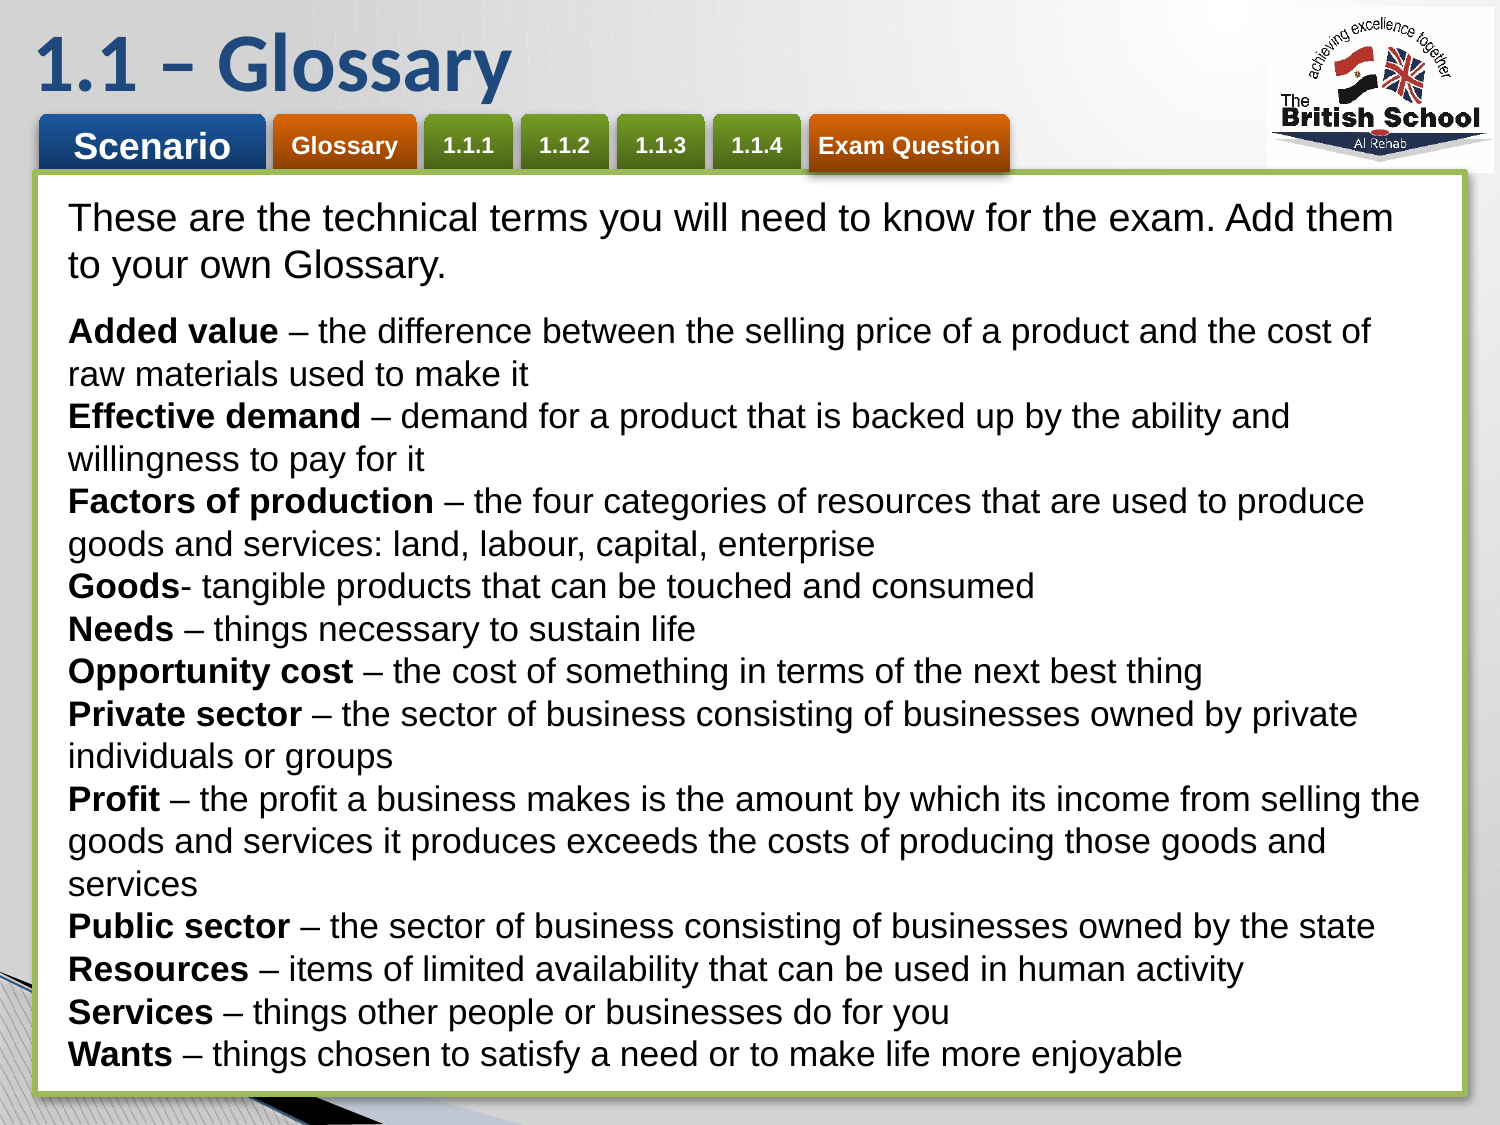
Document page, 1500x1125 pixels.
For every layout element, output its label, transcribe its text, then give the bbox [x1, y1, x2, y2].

text_box Added value – the difference between the selling price of a product and the cost of raw materials used to make it Effective demand – demand for a product that is backed up by the ability and willingness to pay for it Factors of production – the four categories of resources that are used to produce goods and services: land, labour, capital, enterprise Goods- tangible products that can be touched and consumed Needs – things necessary to sustain life Opportunity cost – the cost of something in terms of the next best thing Private sector – the sector of business consisting of businesses owned by private individuals or groups Profit – the profit a business makes is the amount by which its income from selling the goods and services it produces exceeds the costs of producing those goods and services Public sector – the sector of business consisting of businesses owned by the state Resources – items of limited availability that can be used in human activity Services – things other people or businesses do for you Wants – things chosen to satisfy a need or to make life more enjoyable [53, 300, 1447, 1082]
text_box These are the technical terms you will need to know for the exam. Add them to your own Glossary. [53, 184, 1447, 295]
title 1.1 – Glossary [17, 7, 1235, 110]
picture [281, 1114, 303, 1125]
picture [1267, 7, 1495, 173]
